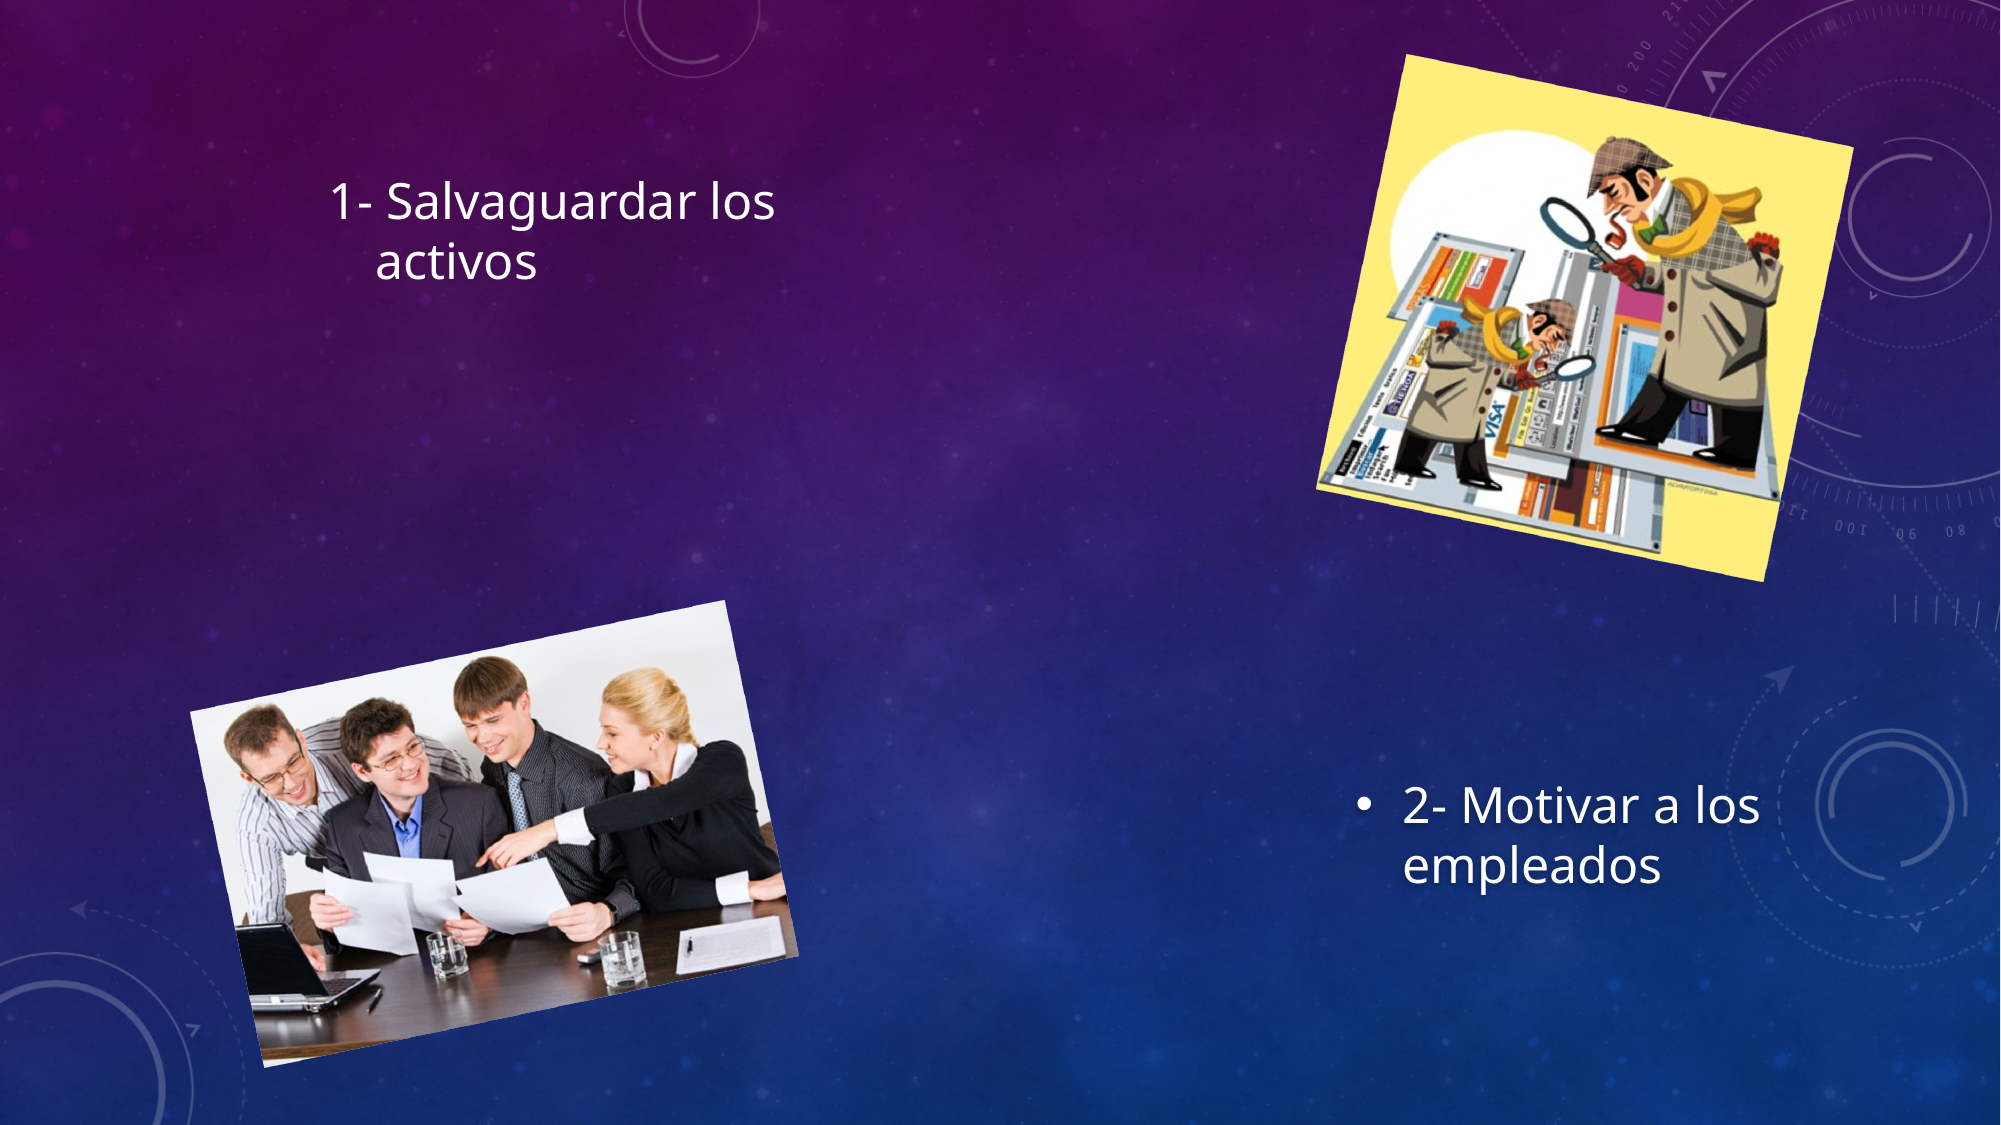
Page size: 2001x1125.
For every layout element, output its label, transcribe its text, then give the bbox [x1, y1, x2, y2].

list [1355, 94, 1814, 540]
list 1- Salvaguardar los activos [313, 0, 891, 600]
text_box 2- Motivar a los empleados [1340, 795, 1919, 871]
picture [0, 0, 2001, 1125]
